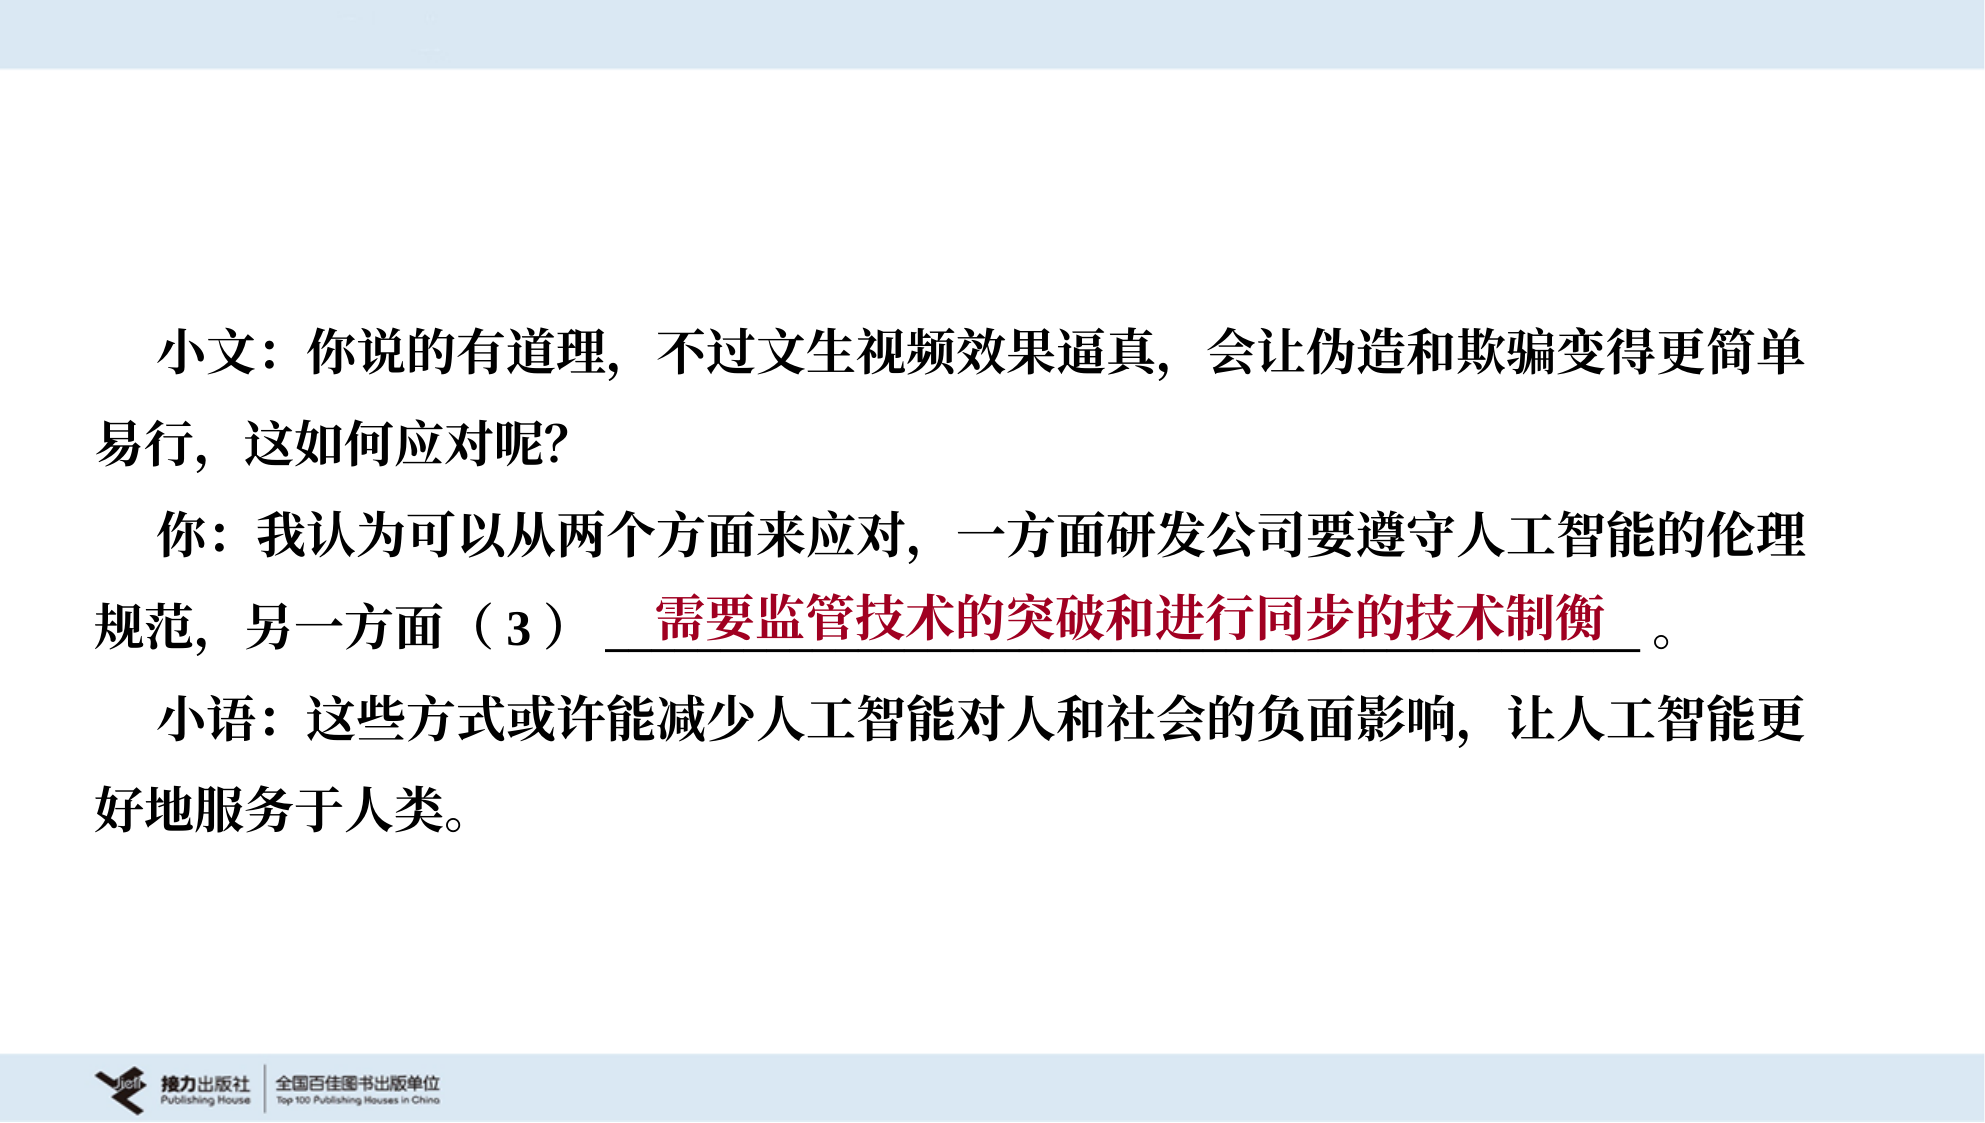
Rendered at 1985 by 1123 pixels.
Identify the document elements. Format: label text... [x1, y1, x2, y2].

text_box 小文：你说的有道理，不过文生视频效果逼真，会让伪造和欺骗变得更简单 易行，这如何应对呢？ 你：我认为可以从两个方面来应对，一方面研发公司要遵守人工智能的伦理 规范，另一方面（3）_____________________________________________。 小语：这些方式或许能减少人工智能对人和社会的负面影响，让人工智能更 好地服务于人类。 [94, 288, 1892, 839]
picture [0, 0, 1985, 1122]
text_box 需要监管技术的突破和进行同步的技术制衡 [572, 559, 1690, 647]
